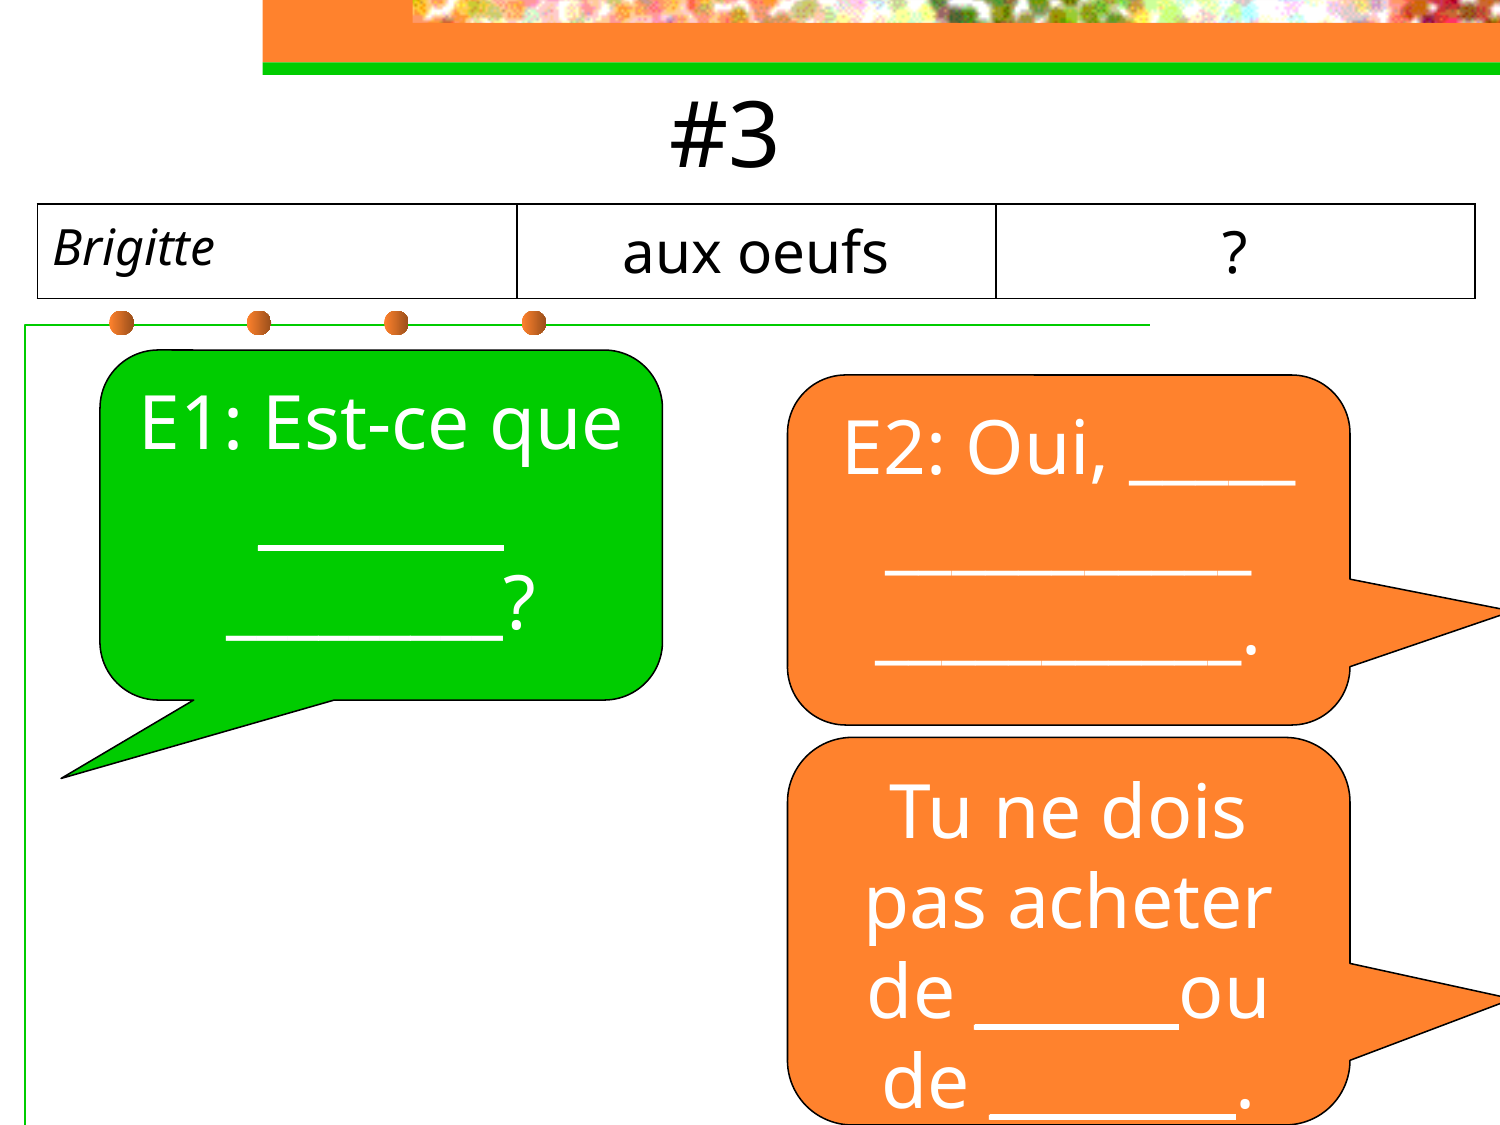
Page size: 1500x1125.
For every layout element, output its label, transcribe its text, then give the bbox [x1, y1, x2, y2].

table_header ? [997, 205, 1474, 298]
picture [412, 0, 1500, 23]
text_box Tu ne dois pas acheter de ______ ou de ________. [787, 737, 1500, 1125]
text_box E2: Oui, _____ ___________ ___________. [787, 374, 1500, 726]
table_header Brigitte [38, 205, 516, 298]
title #3 [87, 37, 1363, 203]
text_box E1: Est-ce que ________ _________? [61, 349, 663, 779]
table_header aux oeufs [518, 205, 995, 298]
